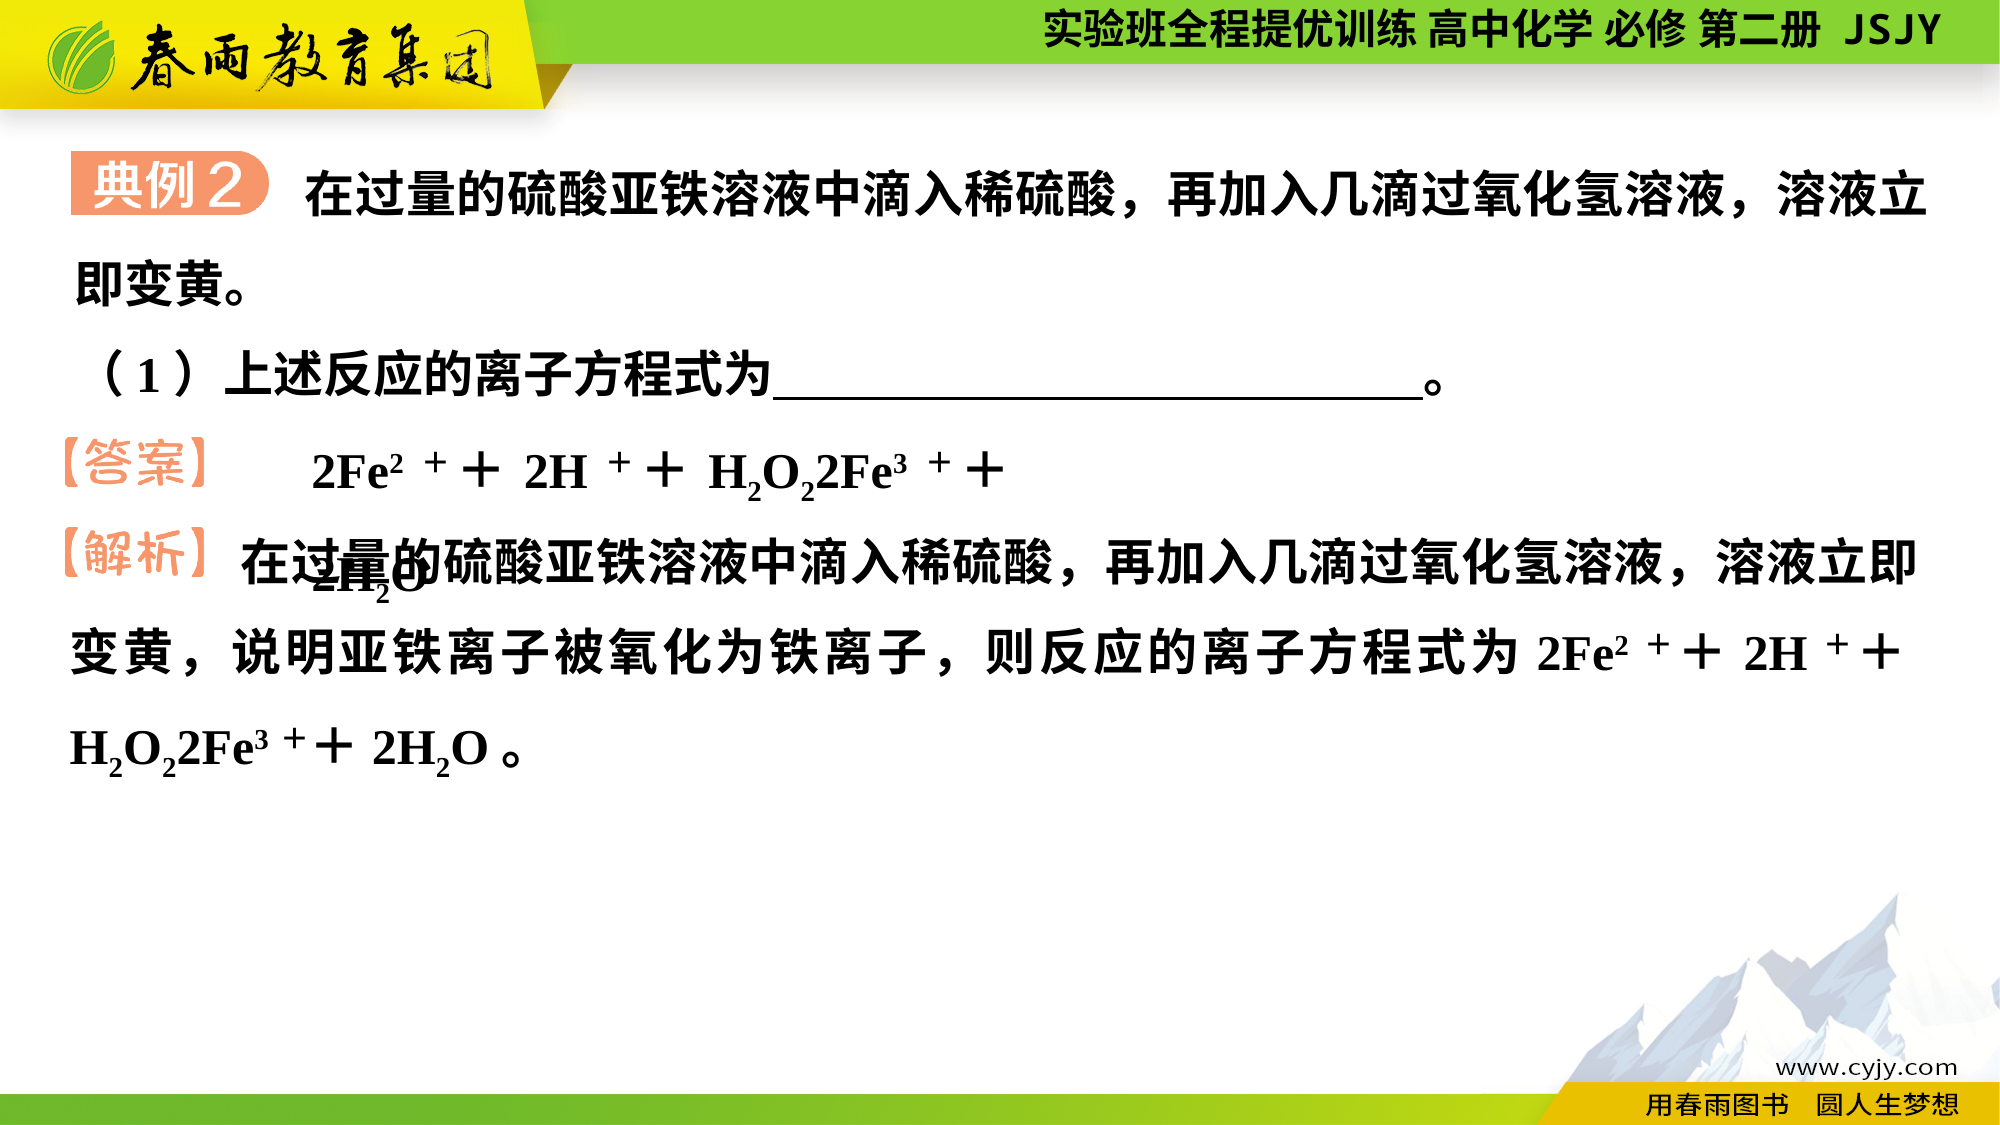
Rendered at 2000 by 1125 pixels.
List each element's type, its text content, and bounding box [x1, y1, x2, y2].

picture [0, 0, 2000, 1125]
list 在过量的硫酸亚铁溶液中滴入稀硫酸，再加入几滴过氧化氢溶液，溶液立即变黄。 （1）上述反应的离子方程式为 。 [59, 125, 1944, 414]
